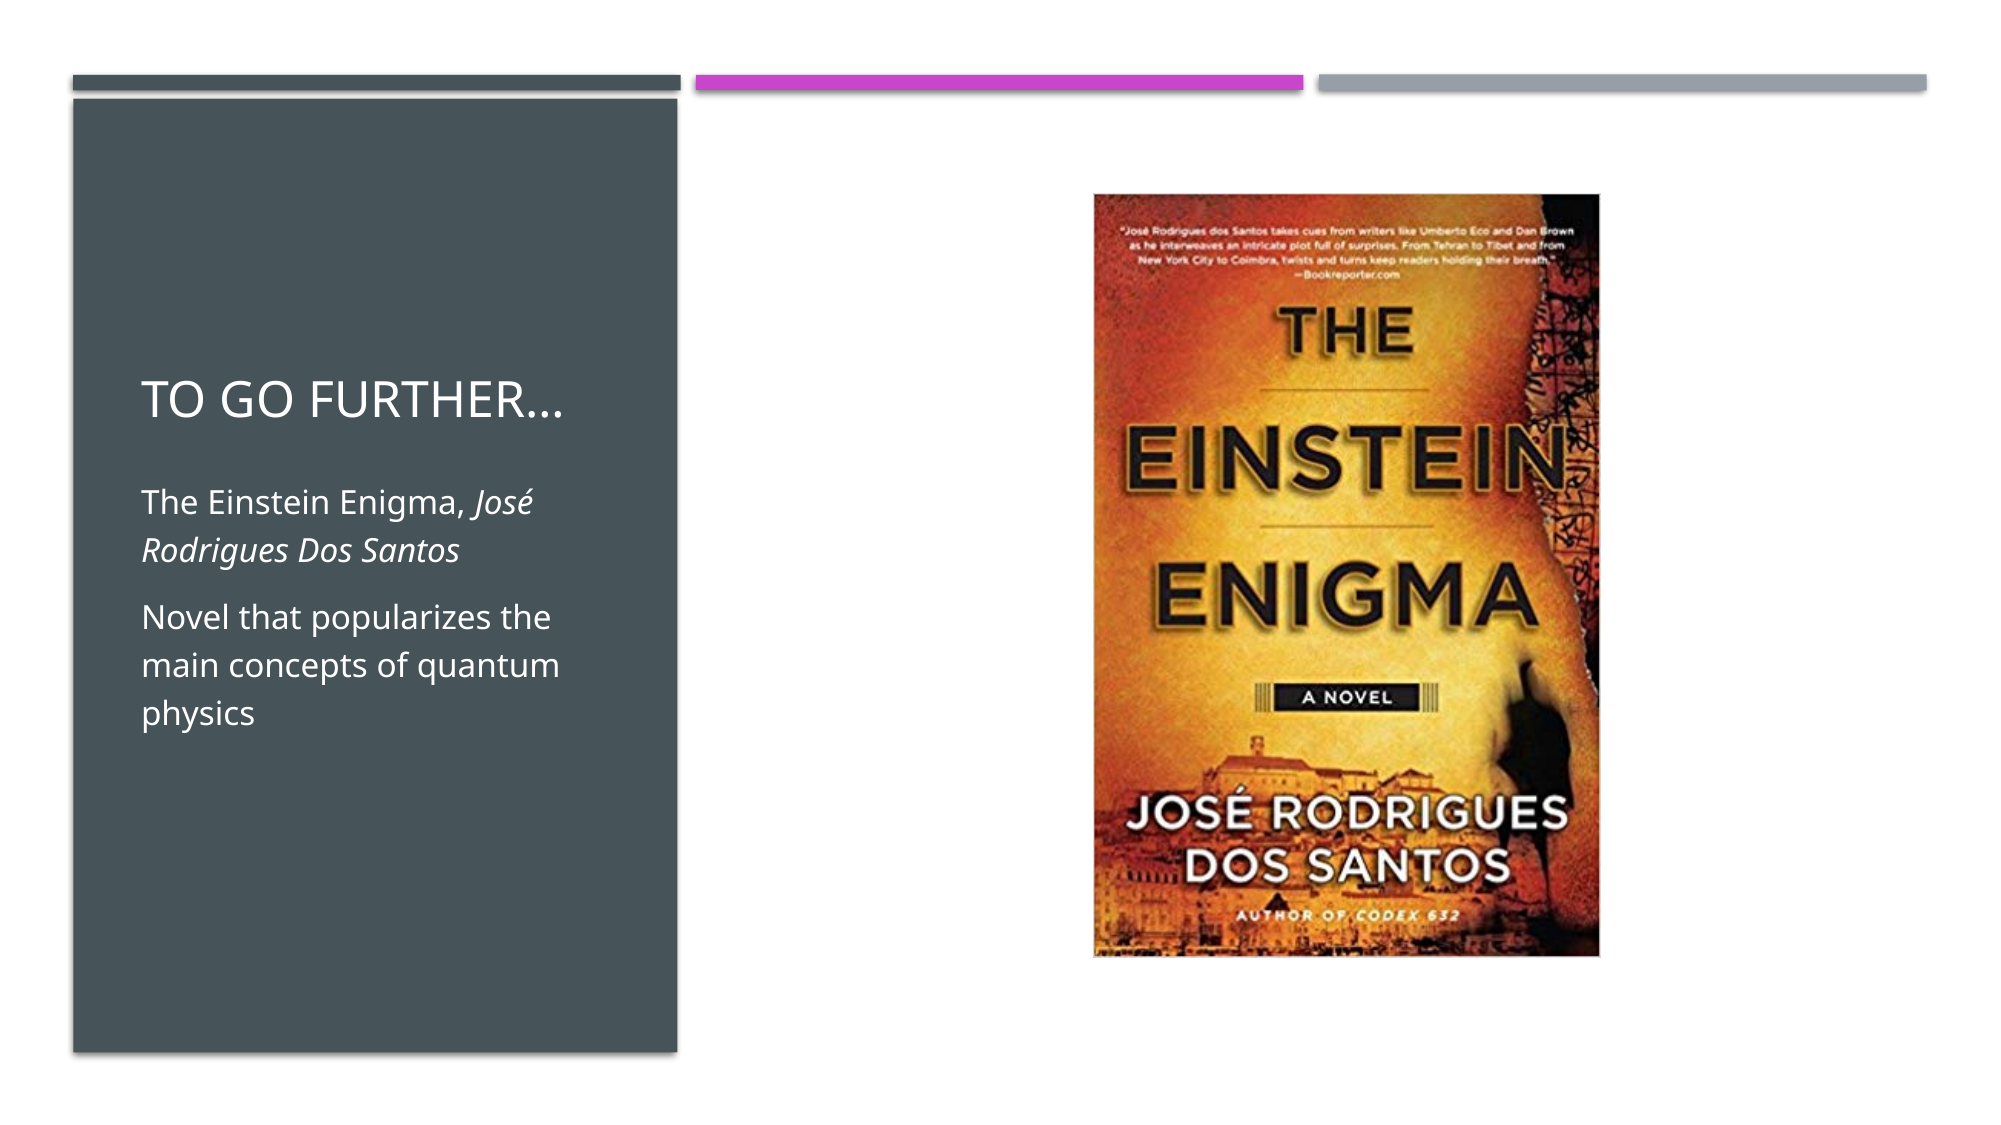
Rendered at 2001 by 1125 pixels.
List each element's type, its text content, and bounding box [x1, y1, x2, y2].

title To go further… [125, 153, 624, 436]
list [1093, 192, 1602, 959]
list The Einstein Enigma, José Rodrigues Dos Santos Novel that popularizes the main concepts of quantum physics [125, 465, 624, 958]
